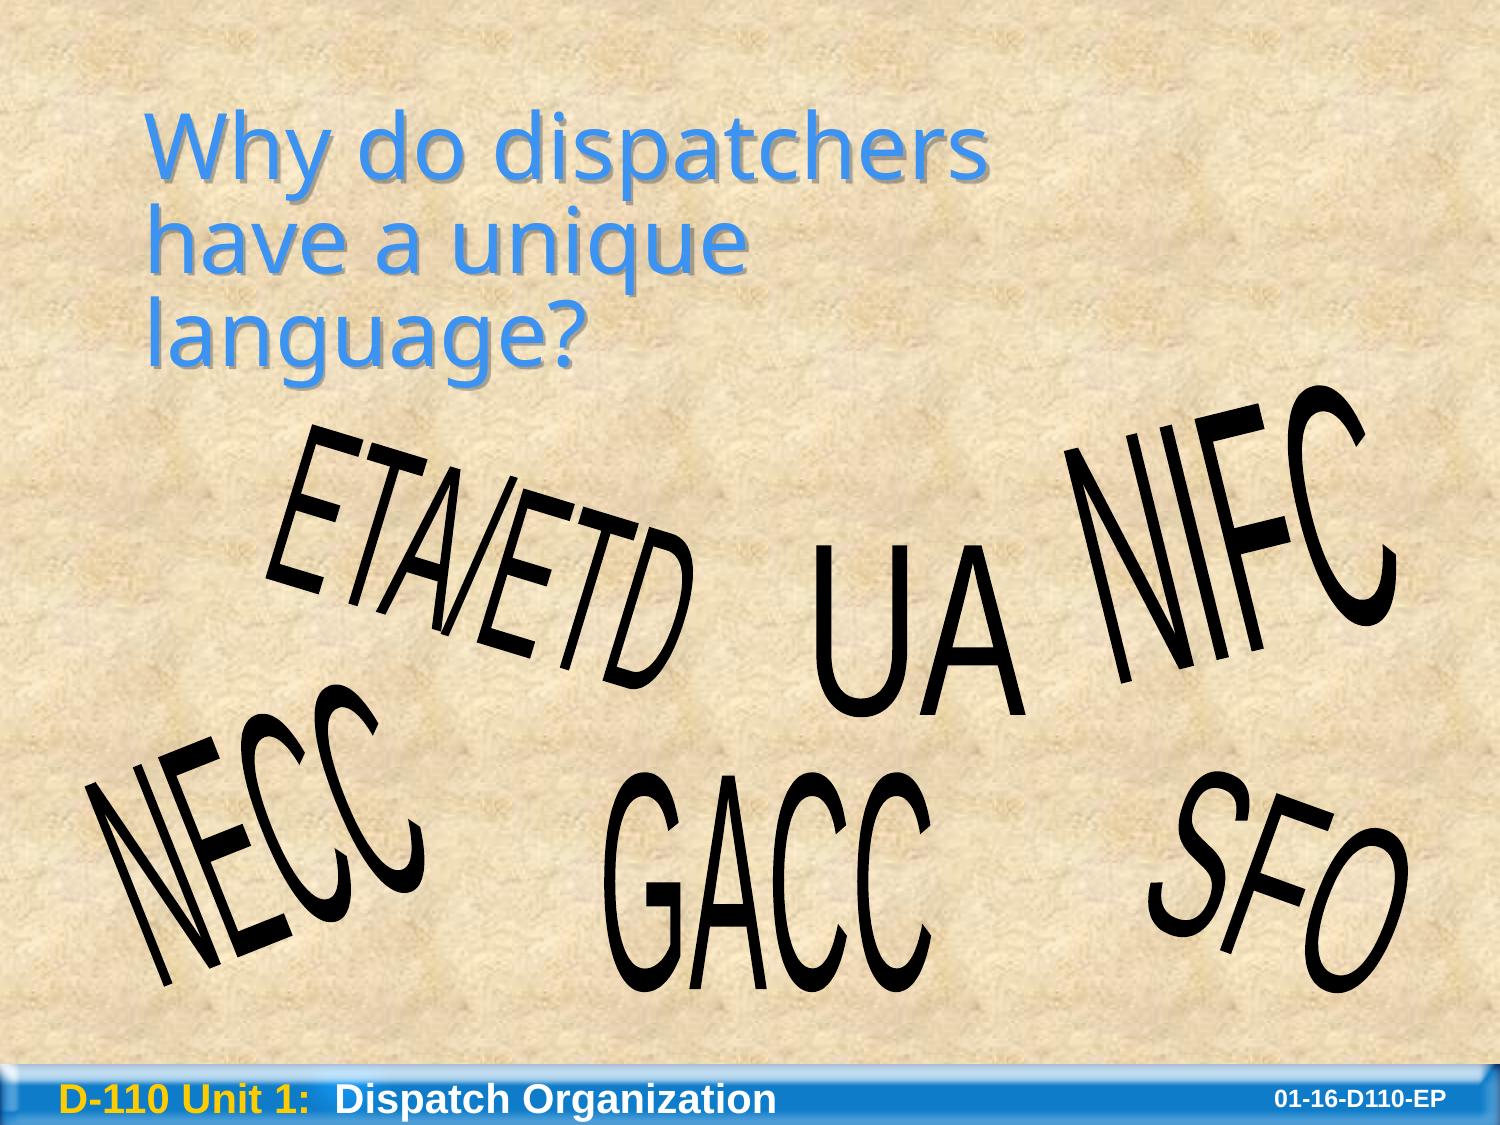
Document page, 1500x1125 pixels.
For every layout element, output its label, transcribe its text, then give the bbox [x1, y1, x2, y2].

text_box Why do dispatchers have a unique language? [128, 124, 1211, 366]
text_box D-110 Unit 1: Dispatch Organization [43, 1064, 1039, 1125]
picture [0, 0, 1500, 1125]
